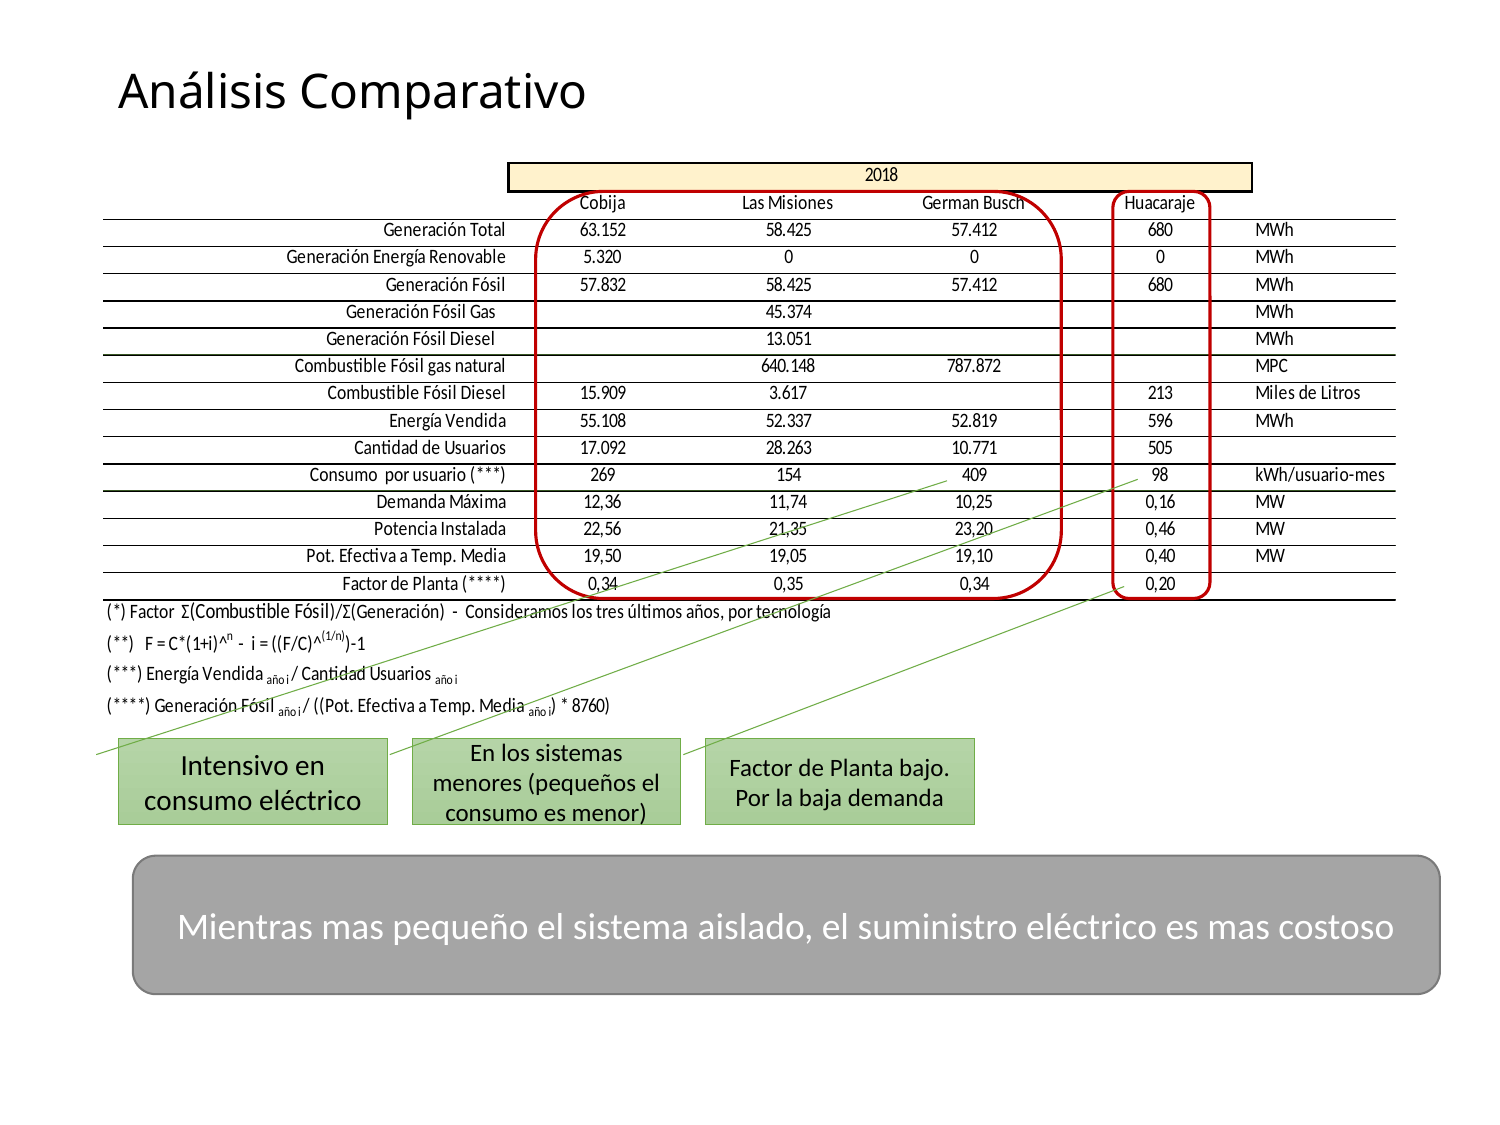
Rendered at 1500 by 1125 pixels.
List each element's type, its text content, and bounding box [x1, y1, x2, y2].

text_box Mientras mas pequeño el sistema aislado, el suministro eléctrico es mas costoso [131, 854, 1441, 996]
text_box Intensivo en consumo eléctrico [96, 726, 388, 825]
picture [103, 162, 1397, 726]
title Análisis Comparativo [103, 59, 1397, 128]
text_box Factor de Planta bajo. Por la baja demanda [683, 726, 975, 825]
text_box En los sistemas menores (pequeños el consumo es menor) [389, 726, 681, 825]
